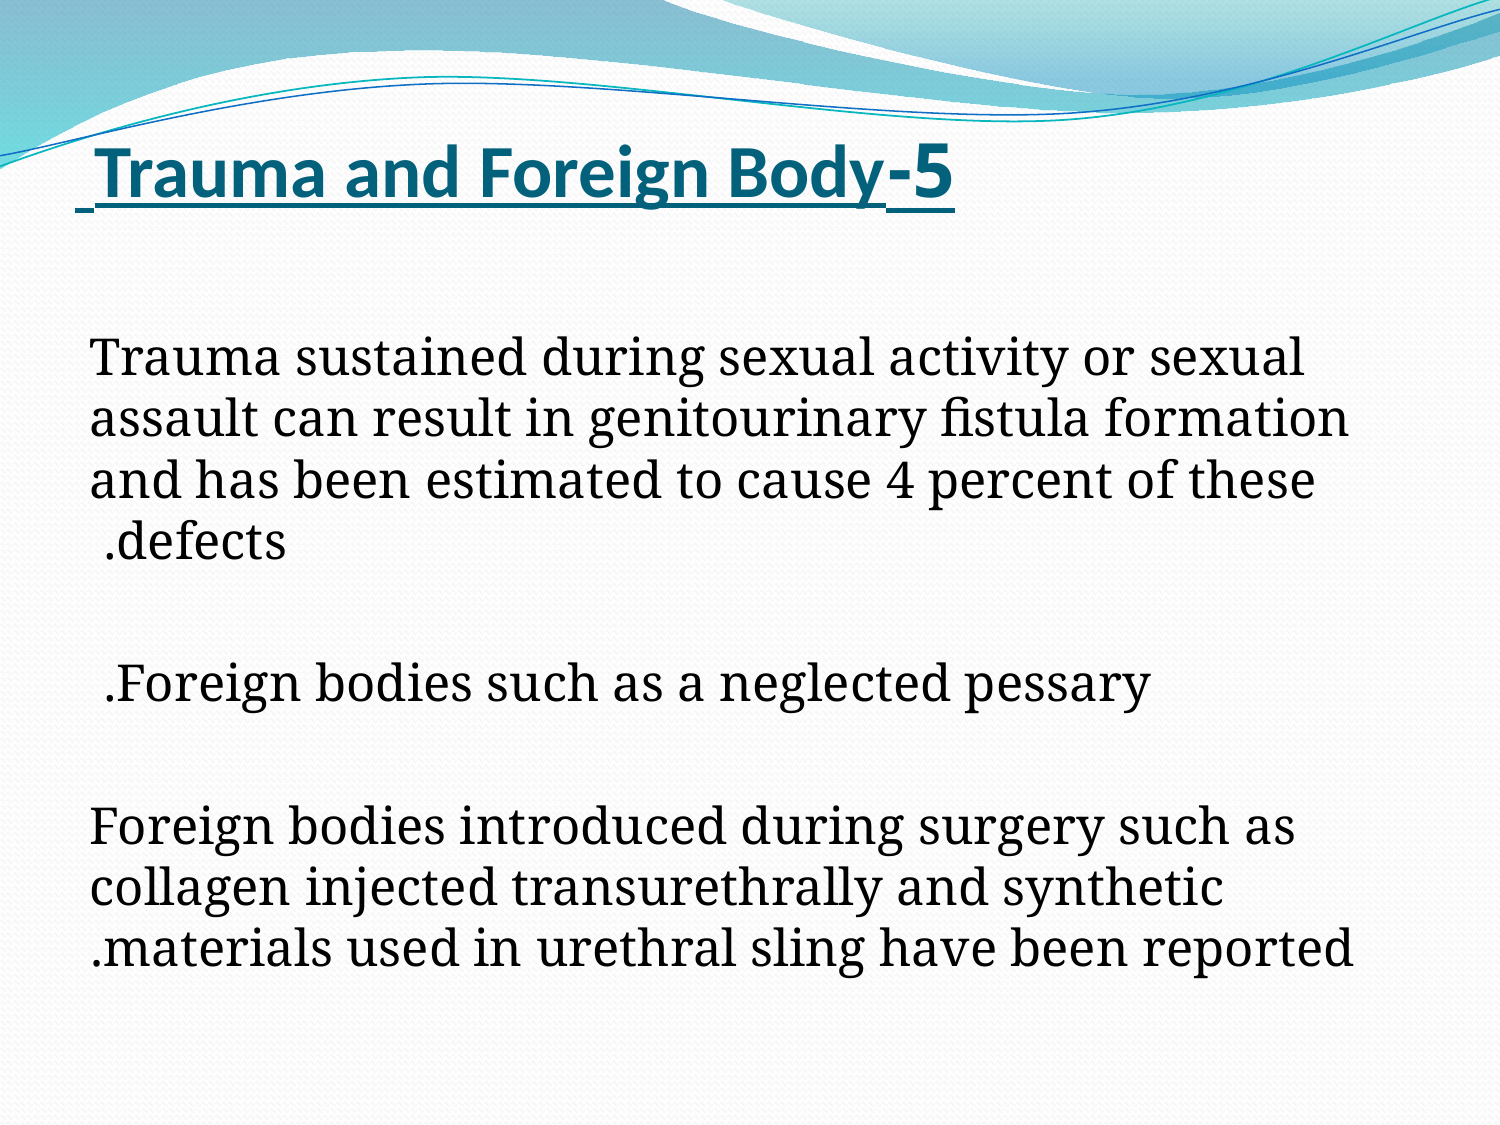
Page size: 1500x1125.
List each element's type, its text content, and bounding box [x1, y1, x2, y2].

title 5-Trauma and Foreign Body [75, 115, 1425, 303]
list Trauma sustained during sexual activity or sexual assault can result in genitourinary fistula formation and has been estimated to cause 4 percent of these defects. Foreign bodies such as a neglected pessary. Foreign bodies introduced during surgery such as collagen injected transurethrally and synthetic materials used in urethral sling have been reported. [75, 317, 1425, 1038]
